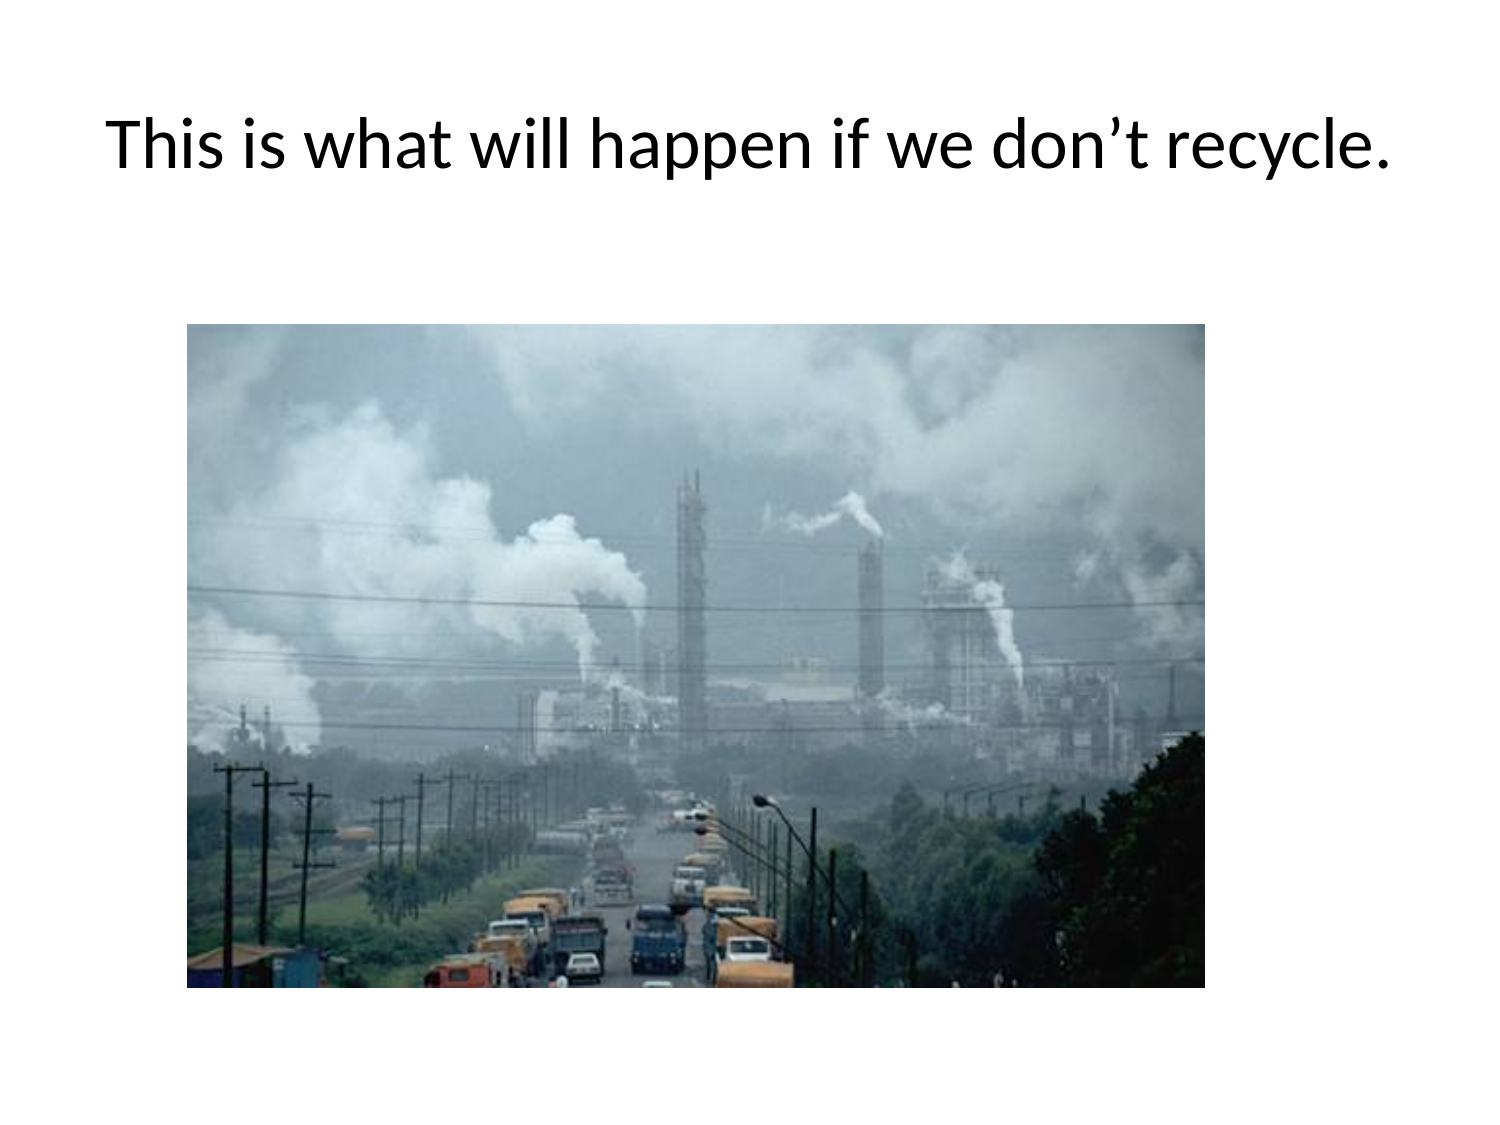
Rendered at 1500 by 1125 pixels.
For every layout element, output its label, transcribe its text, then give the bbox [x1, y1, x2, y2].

picture [187, 324, 1205, 988]
title This is what will happen if we don’t recycle. [75, 45, 1425, 233]
